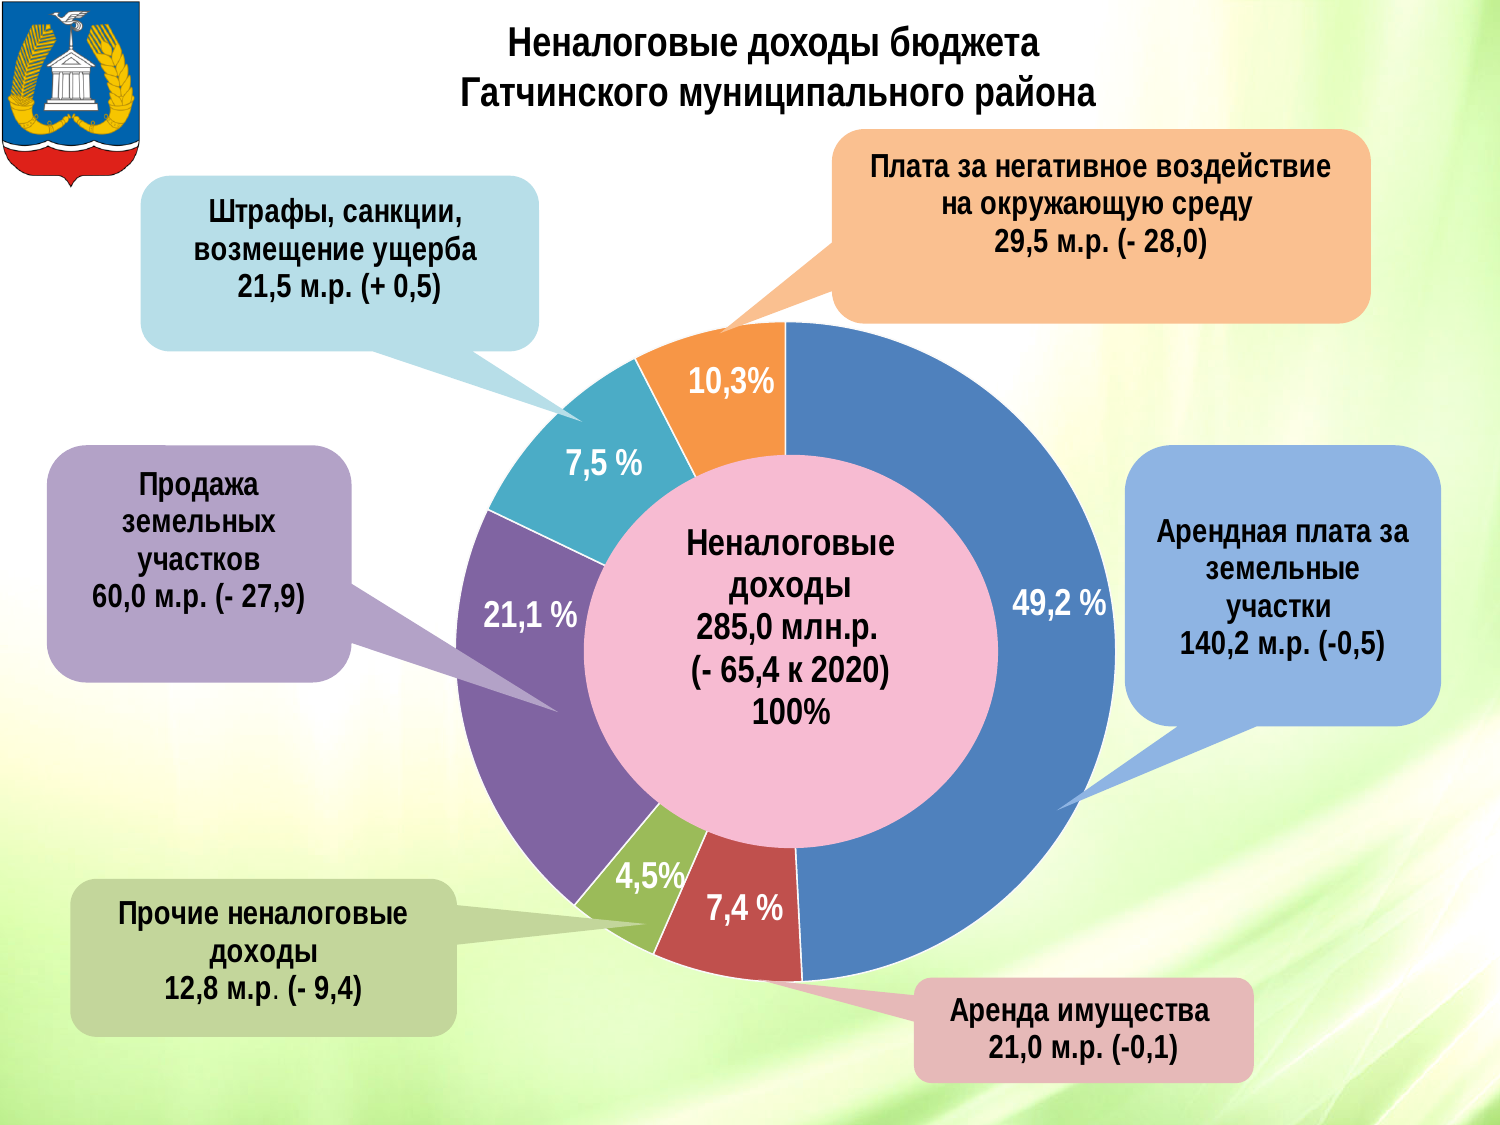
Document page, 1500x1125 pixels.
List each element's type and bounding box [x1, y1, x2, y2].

picture [0, 0, 1500, 1125]
chart [0, 116, 1442, 1084]
